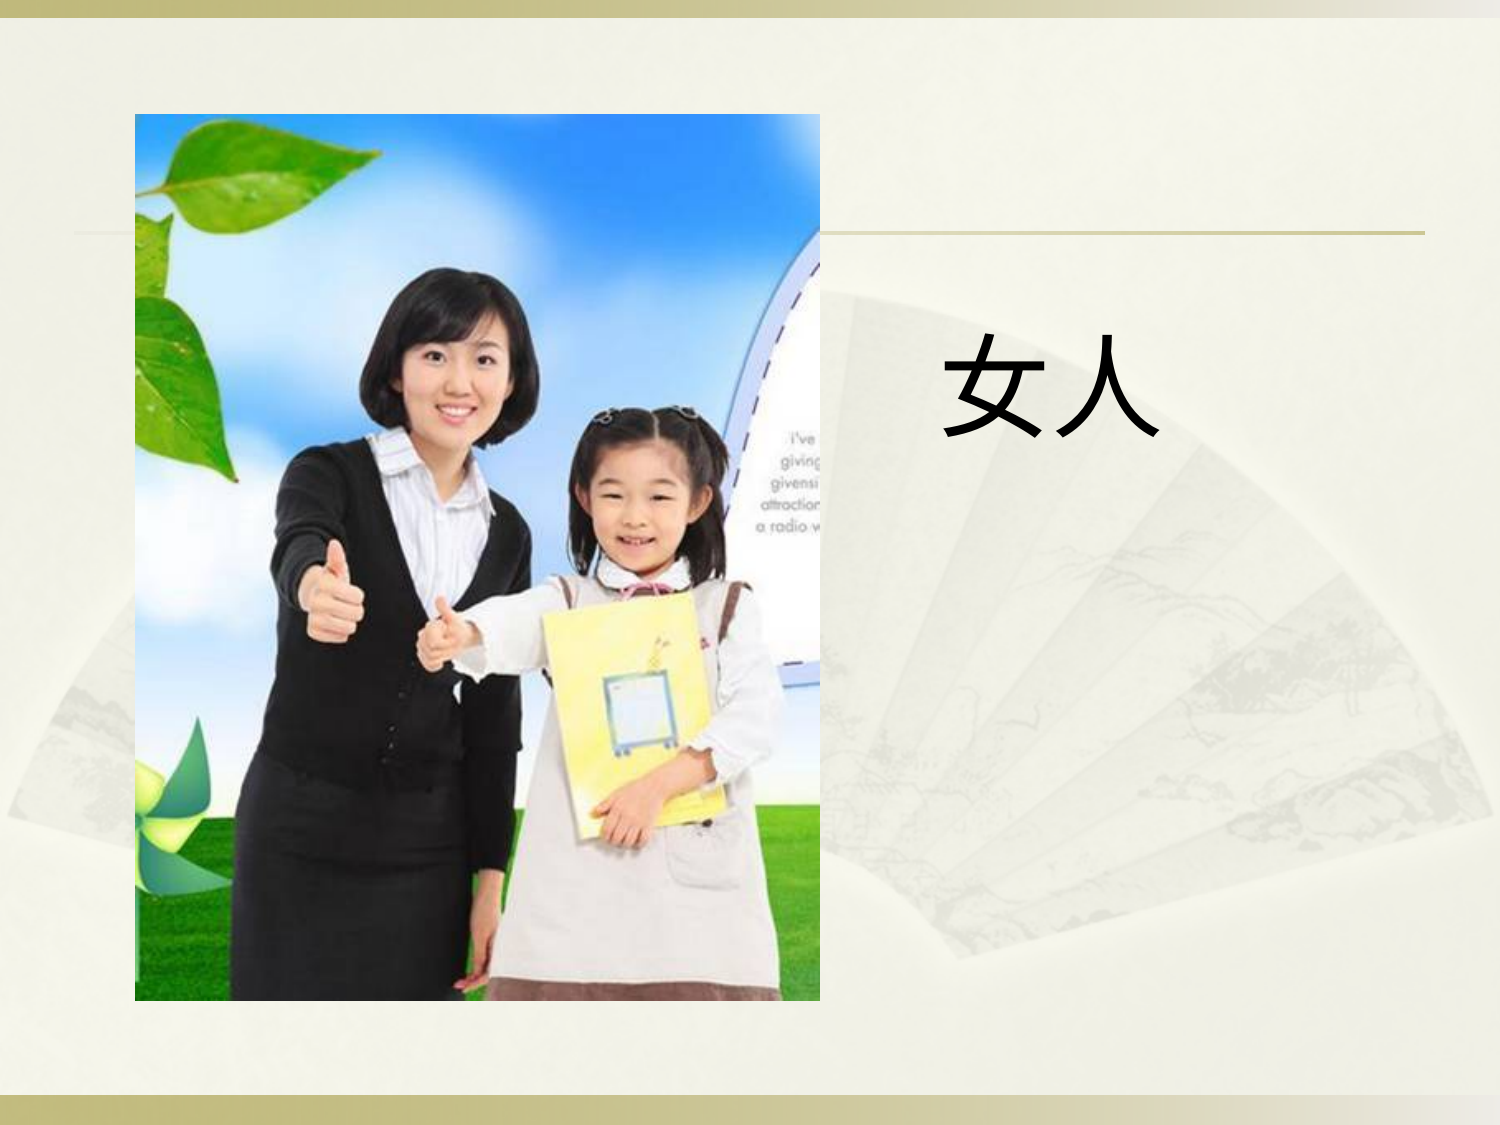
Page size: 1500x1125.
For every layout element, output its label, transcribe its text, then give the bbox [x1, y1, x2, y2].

picture [135, 113, 821, 1002]
text_box 女人 [923, 309, 1412, 460]
